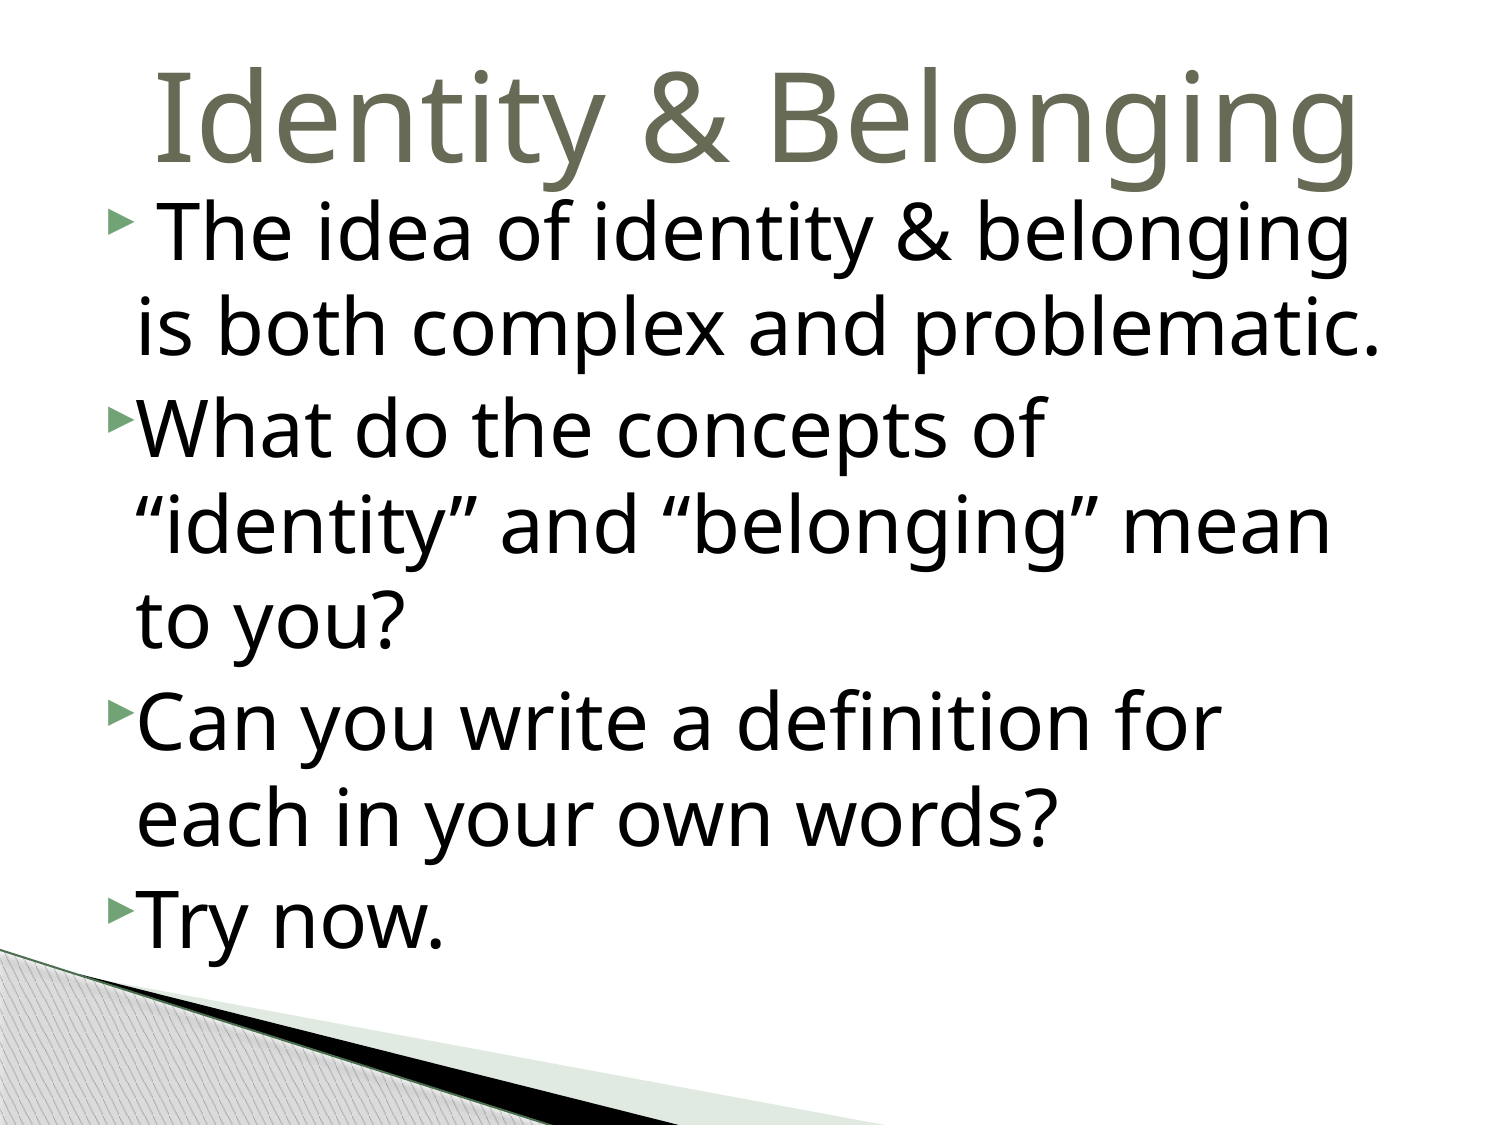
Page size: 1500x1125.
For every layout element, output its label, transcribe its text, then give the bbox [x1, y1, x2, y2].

title Identity & Belonging [17, 19, 1500, 206]
list The idea of identity & belonging is both complex and problematic. What do the concepts of “identity” and “belonging” mean to you? Can you write a definition for each in your own words? Try now. [75, 206, 1425, 1035]
